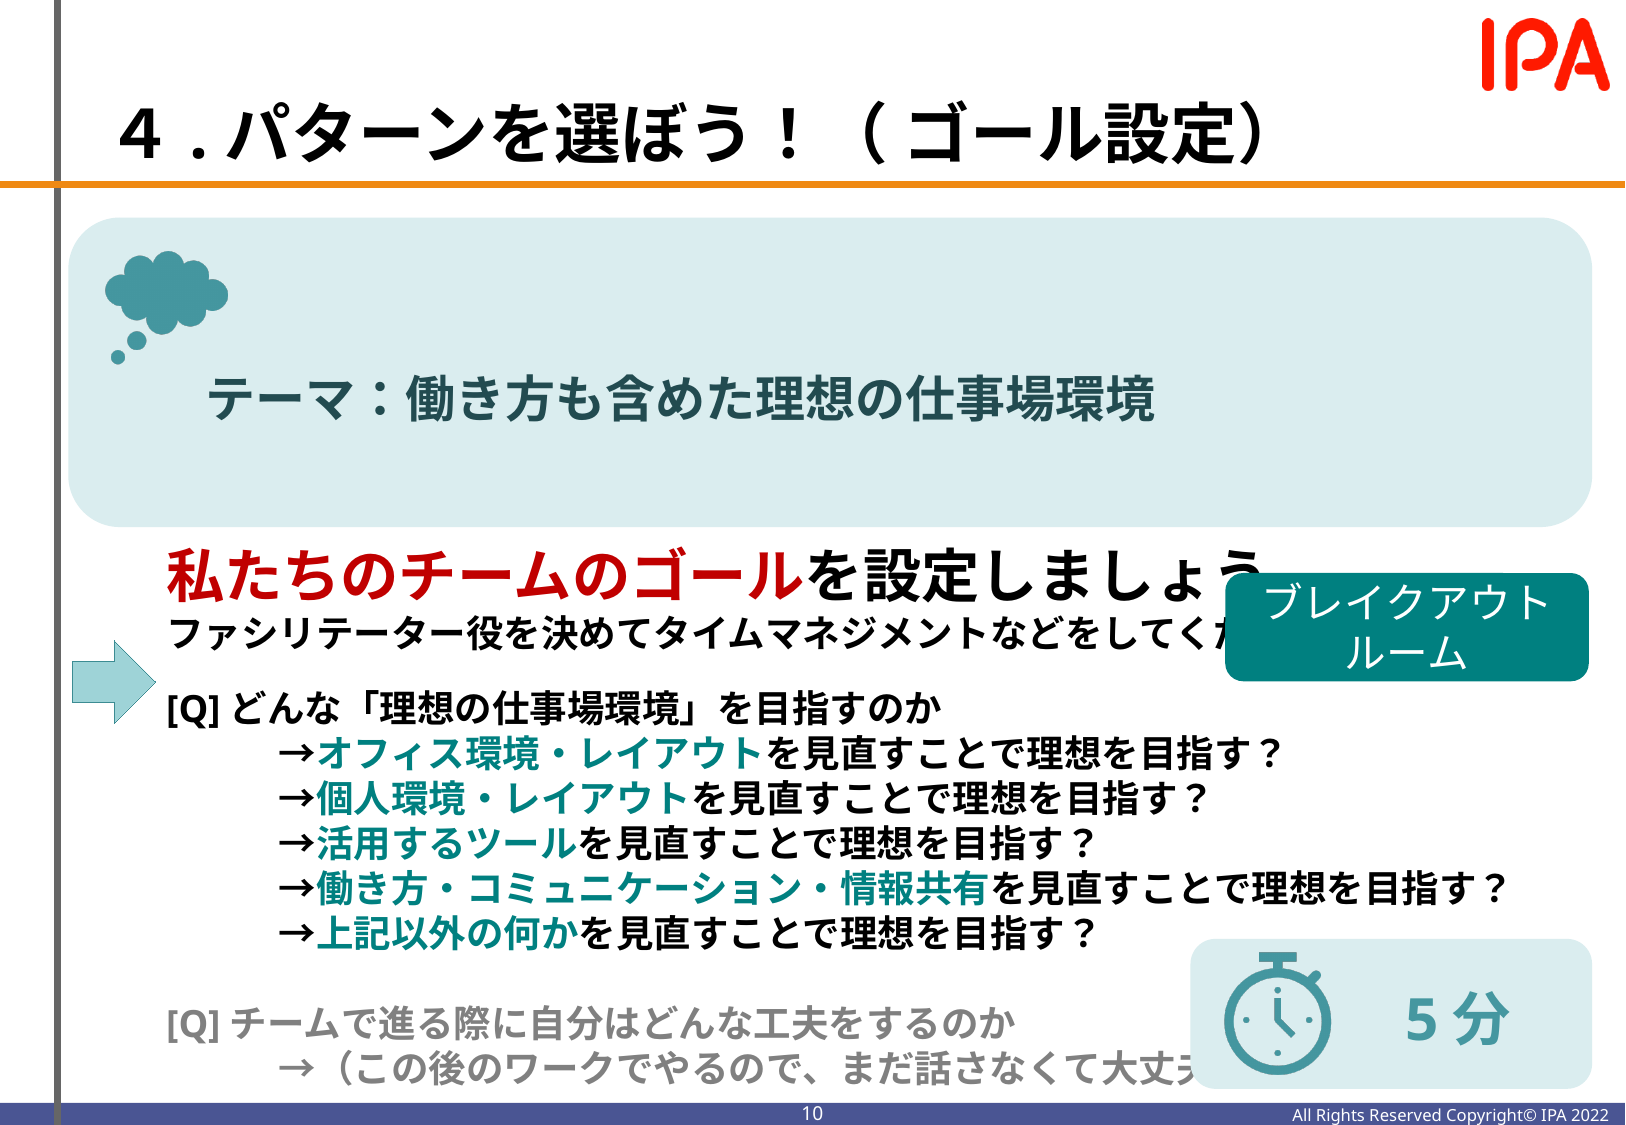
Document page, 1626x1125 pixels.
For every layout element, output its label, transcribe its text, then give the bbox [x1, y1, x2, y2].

text_box [1190, 948, 1196, 1080]
picture [1482, 18, 1610, 91]
text_box ４.パターンを選ぼう！（ ゴール設定） [91, 84, 529, 167]
text_box [1353, 938, 1593, 1089]
text_box All Rights Reserved Copyright© IPA 2022 [1225, 1097, 1625, 1125]
picture [1201, 938, 1353, 1090]
text_box ブレイクアウトルーム [1225, 572, 1589, 682]
text_box 9 [756, 1094, 869, 1125]
text_box [72, 640, 156, 724]
text_box テーマ：働き方も含めた理想の仕事場環境 [190, 359, 341, 510]
text_box 私たちのチームのゴールを設定しましょう ファシリテーター役を決めてタイムマネジメントなどをしてください [Q]どんな「理想の仕事場環境」を目指すのか →オフィス環境・レイアウトを見直すことで理想を目指す？ →個人環境・レイアウトを見直すことで理想を目指す？ →活用するツールを見直すことで理想を目指す？ →働き方・コミュニケーション・情報共有を見直すことで理想を目指す？ →上記以外の何かを見直すことで理想を目指す？ [Q]チームで進る際に自分はどんな工夫をするのか →（この後のワークでやるので、まだ話さなくて大丈夫です） [150, 532, 1415, 1125]
text_box 5分 [1383, 942, 1533, 1093]
text_box [68, 217, 1593, 528]
picture [91, 231, 243, 383]
